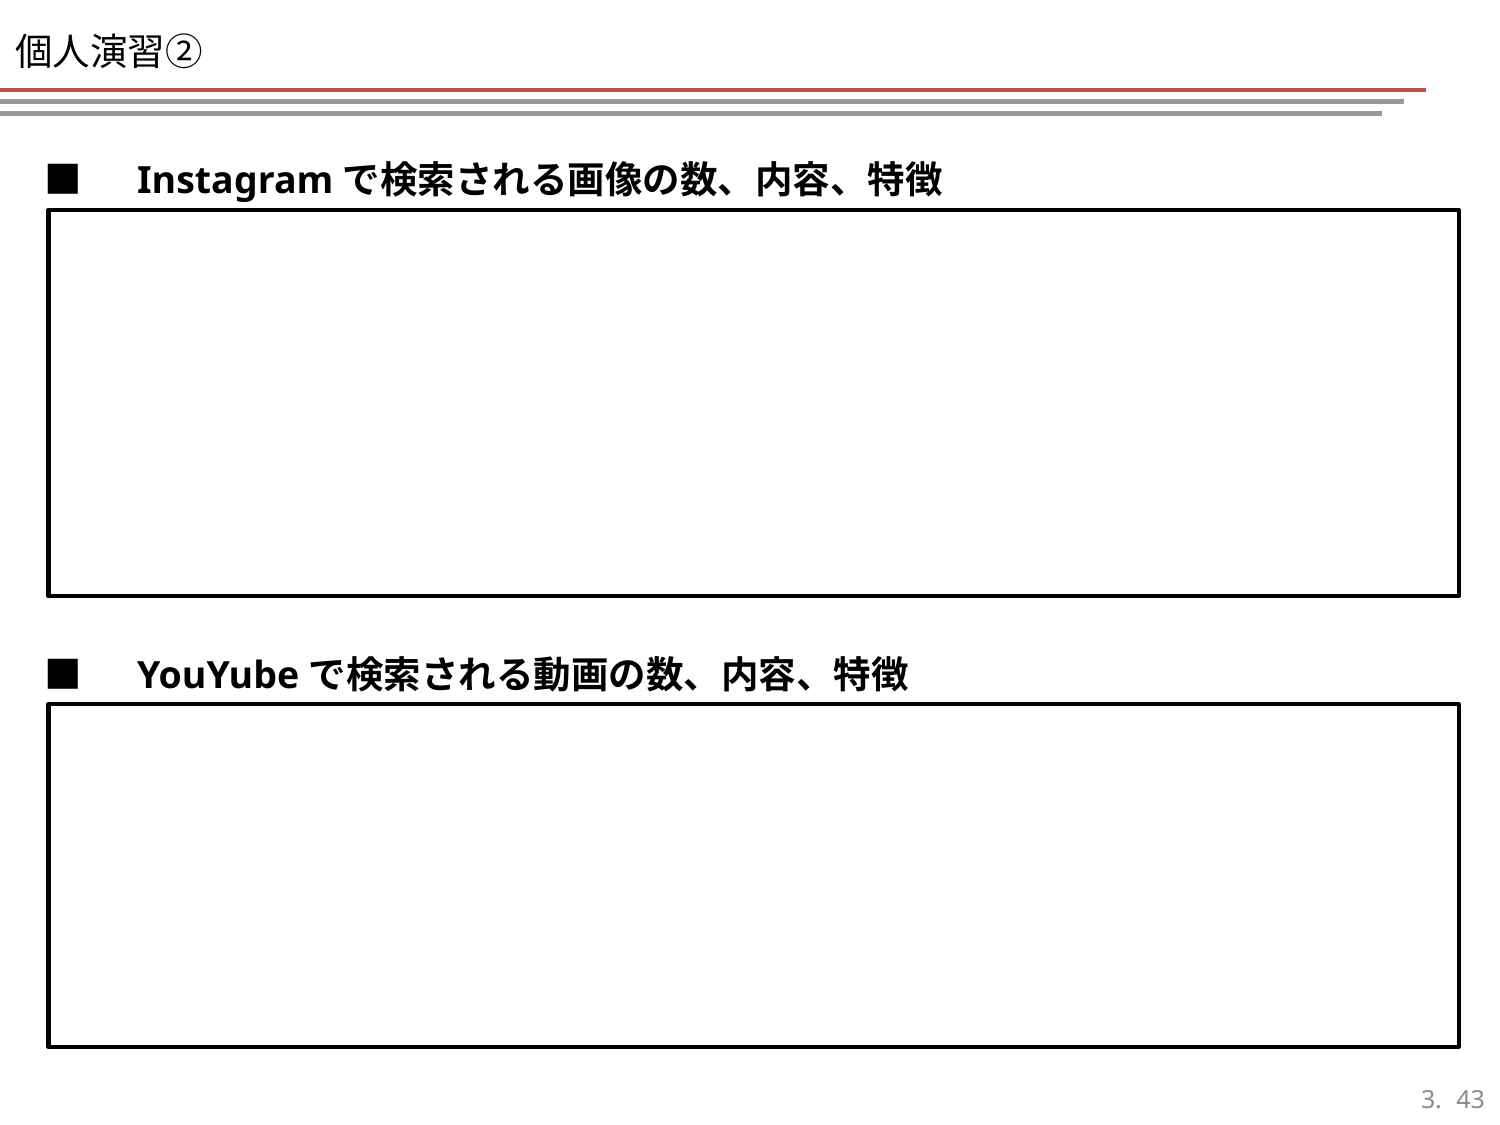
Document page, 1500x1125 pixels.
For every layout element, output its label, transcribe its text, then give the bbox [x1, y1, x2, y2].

text_box ■ YouYubeで検索される動画の数、内容、特徴 [29, 643, 944, 704]
slide_number 42 [1381, 1065, 1500, 1125]
text_box [46, 702, 1461, 1049]
text_box ■ Instagramで検索される画像の数、内容、特徴 [29, 148, 963, 209]
text_box [46, 208, 1461, 598]
title 個人演習② [0, 0, 1500, 102]
